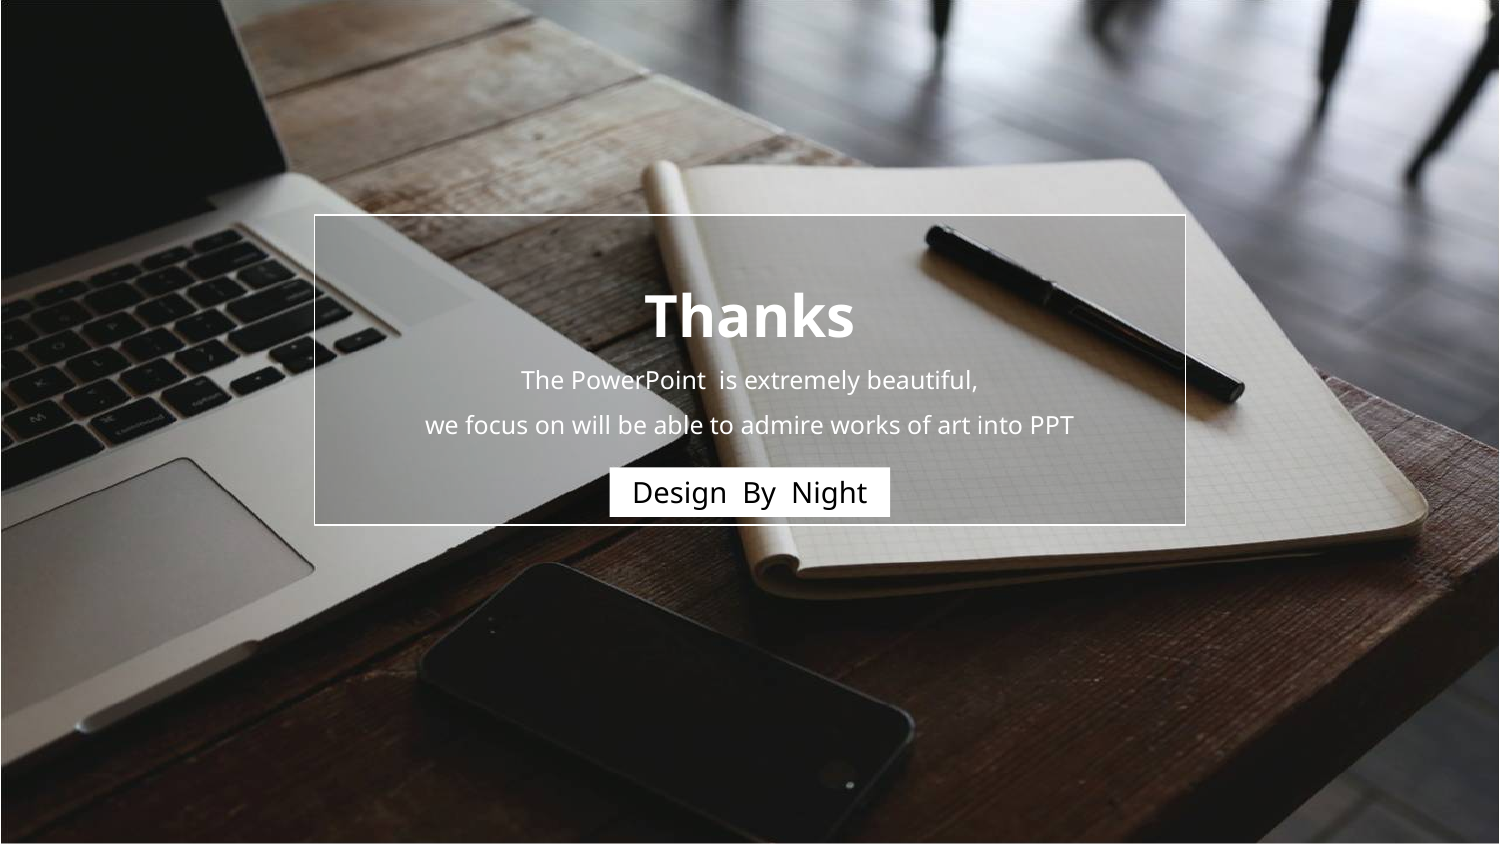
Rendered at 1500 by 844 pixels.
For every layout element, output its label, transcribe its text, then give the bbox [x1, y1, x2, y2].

text_box Thanks The PowerPoint is extremely beautiful, we focus on will be able to admire works of art into PPT [325, 237, 1175, 447]
text_box Design By Night [609, 467, 891, 517]
picture [0, 0, 1500, 844]
text_box [312, 213, 1188, 527]
